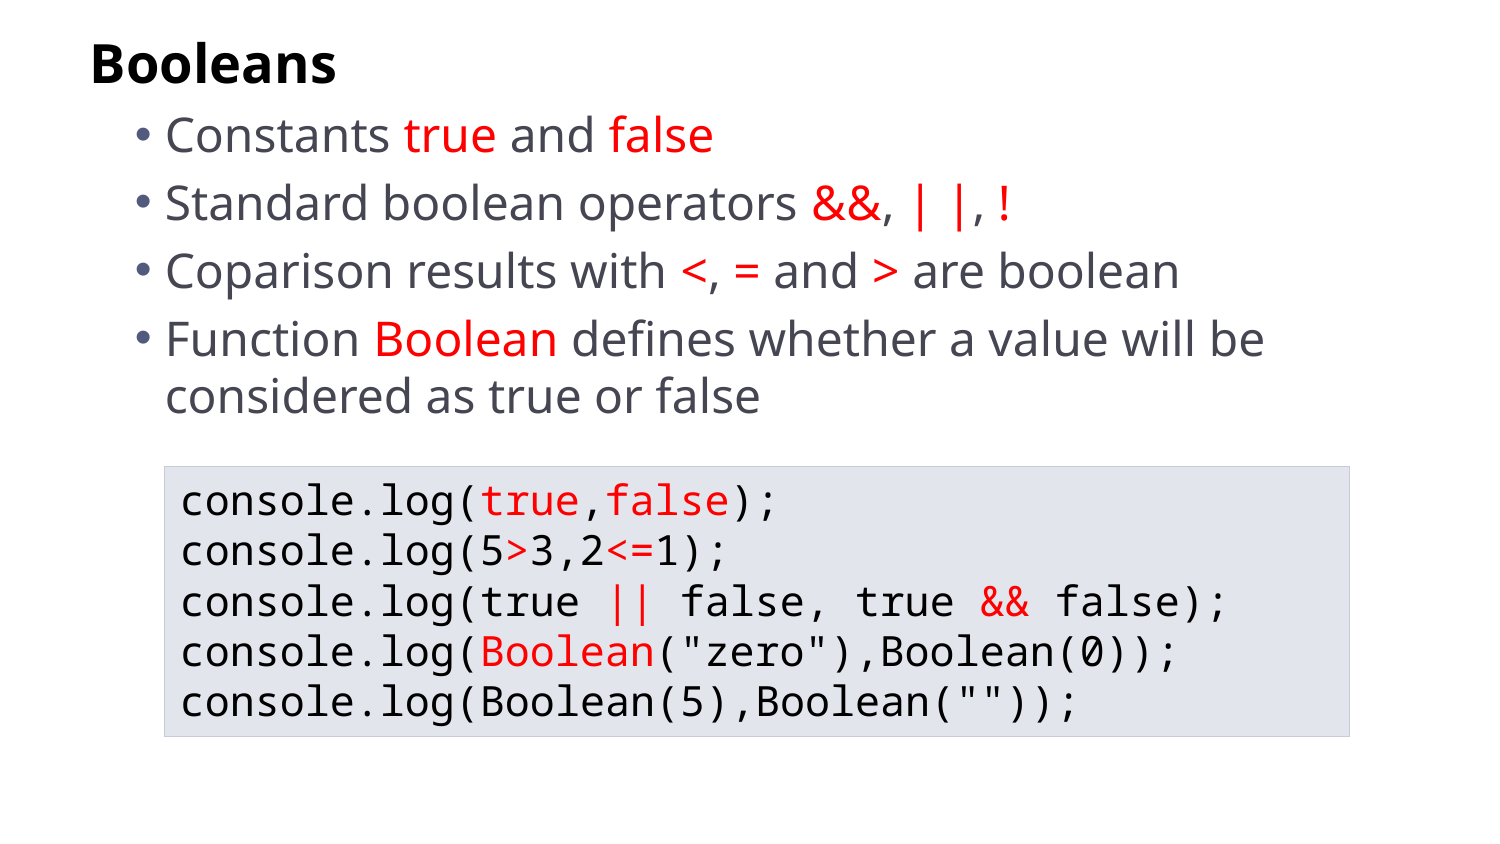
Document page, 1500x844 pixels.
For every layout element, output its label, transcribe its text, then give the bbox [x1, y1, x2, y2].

text_box console.log(true,false); console.log(5>3,2<=1); console.log(true || false, true && false); console.log(Boolean("zero"),Boolean(0)); console.log(Boolean(5),Boolean("")); [164, 466, 1350, 737]
list Booleans Constants true and false Standard boolean operators &&, | |, ! Coparison results with <, = and > are boolean Function Boolean defines whether a value will be considered as true or false [75, 21, 1475, 835]
